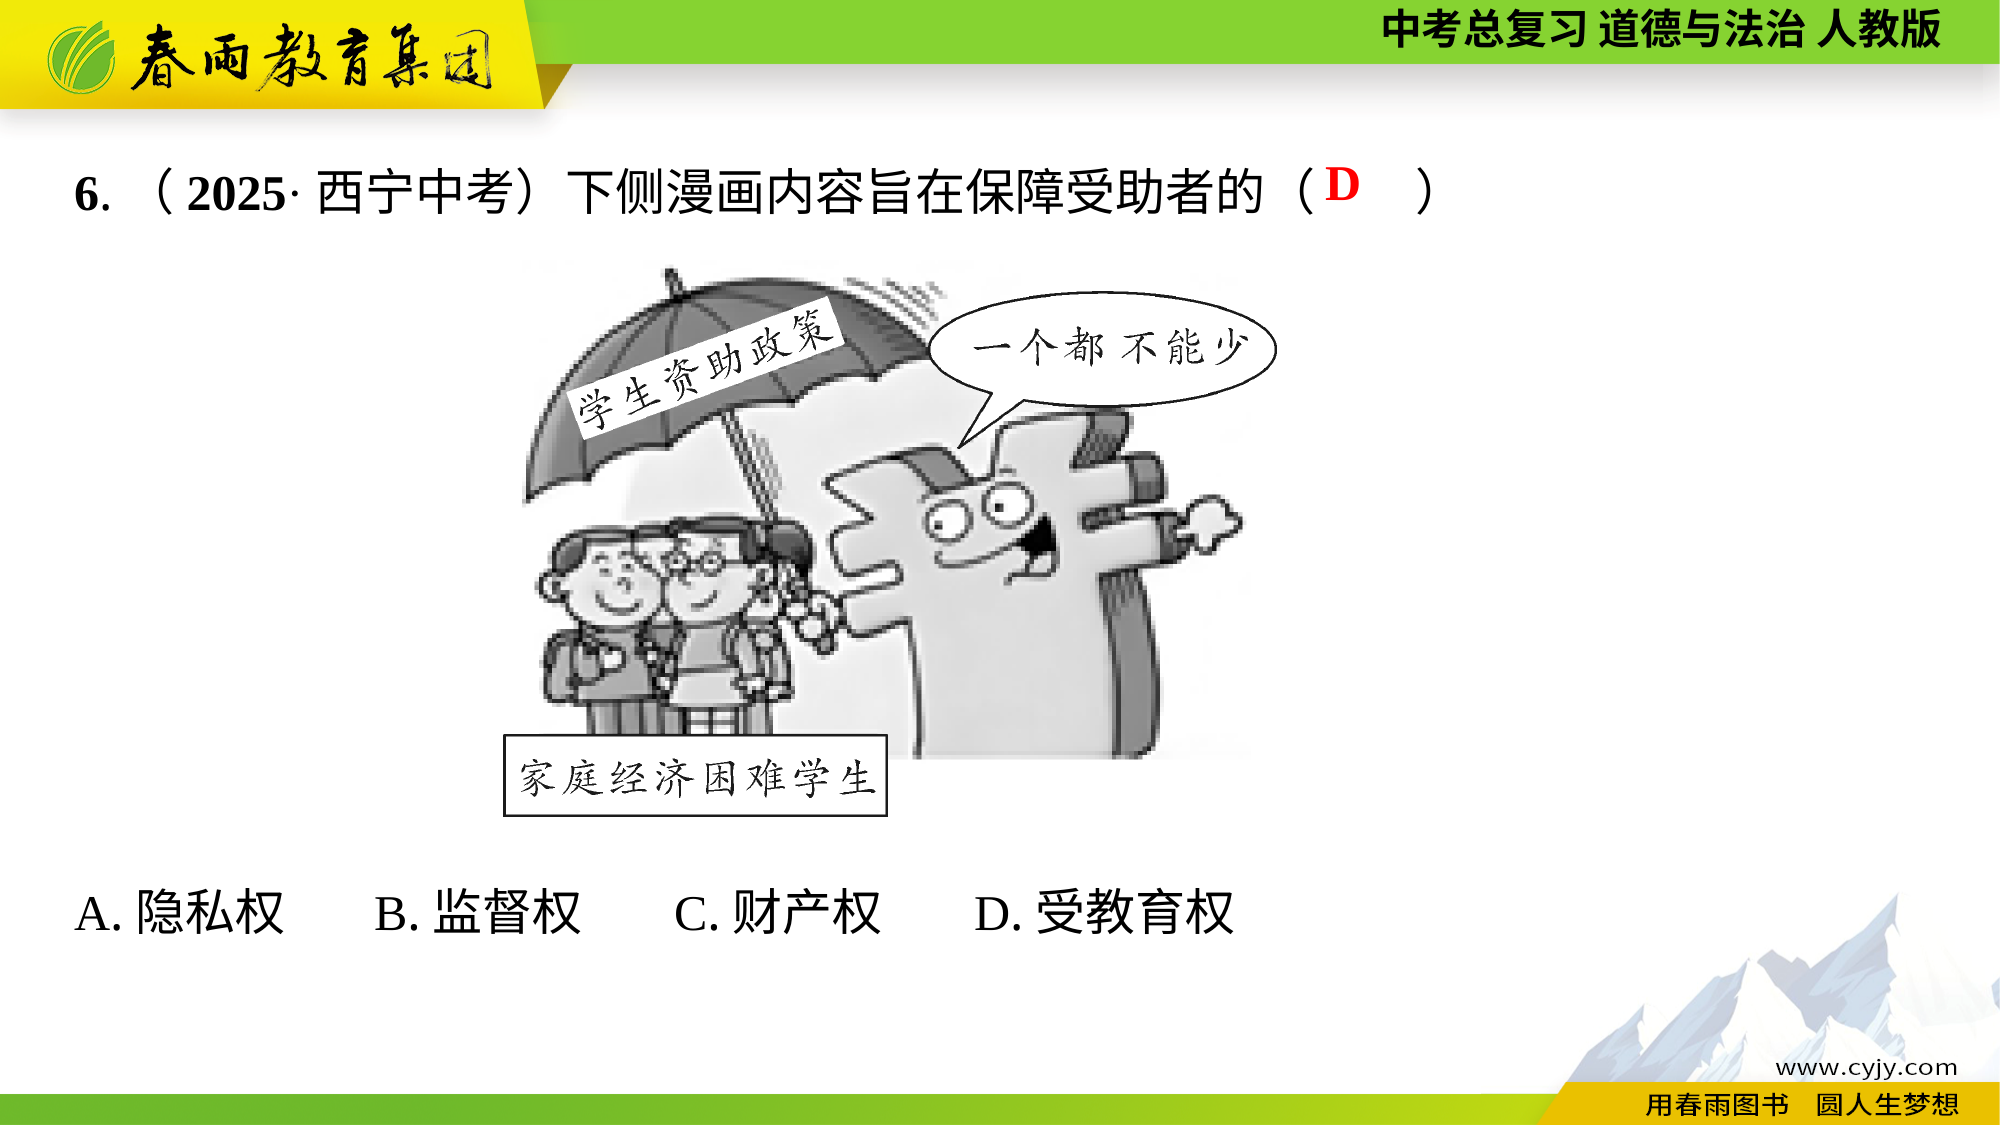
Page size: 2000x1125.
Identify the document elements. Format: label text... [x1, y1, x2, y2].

list 6.（2025·西宁中考）下侧漫画内容旨在保障受助者的（ ） A.隐私权 B.监督权 C.财产权 D.受教育权 [59, 122, 1944, 956]
picture [0, 0, 2000, 1125]
text_box D [1310, 143, 1377, 219]
